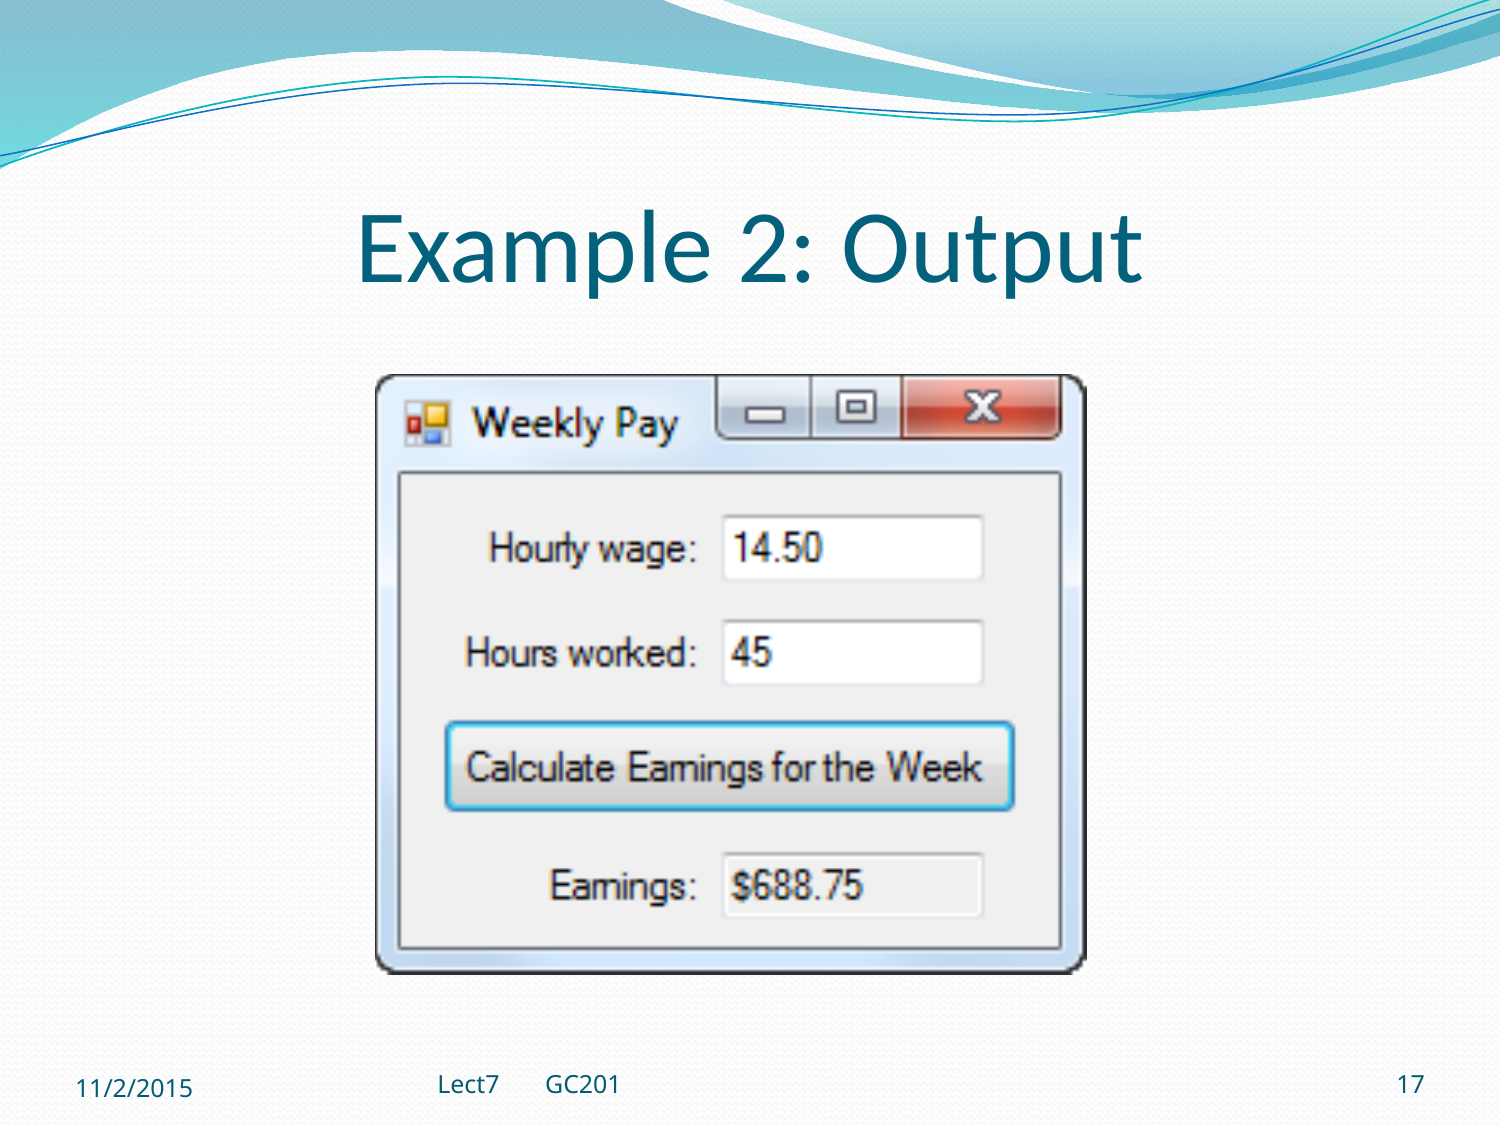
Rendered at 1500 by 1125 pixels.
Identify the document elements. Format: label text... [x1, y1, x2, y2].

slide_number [75, 1042, 425, 1103]
title Example 2: Output [75, 115, 1425, 303]
slide_number 17 [1299, 1042, 1425, 1103]
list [374, 374, 1087, 976]
footer Lect7 GC201 [437, 1042, 988, 1103]
